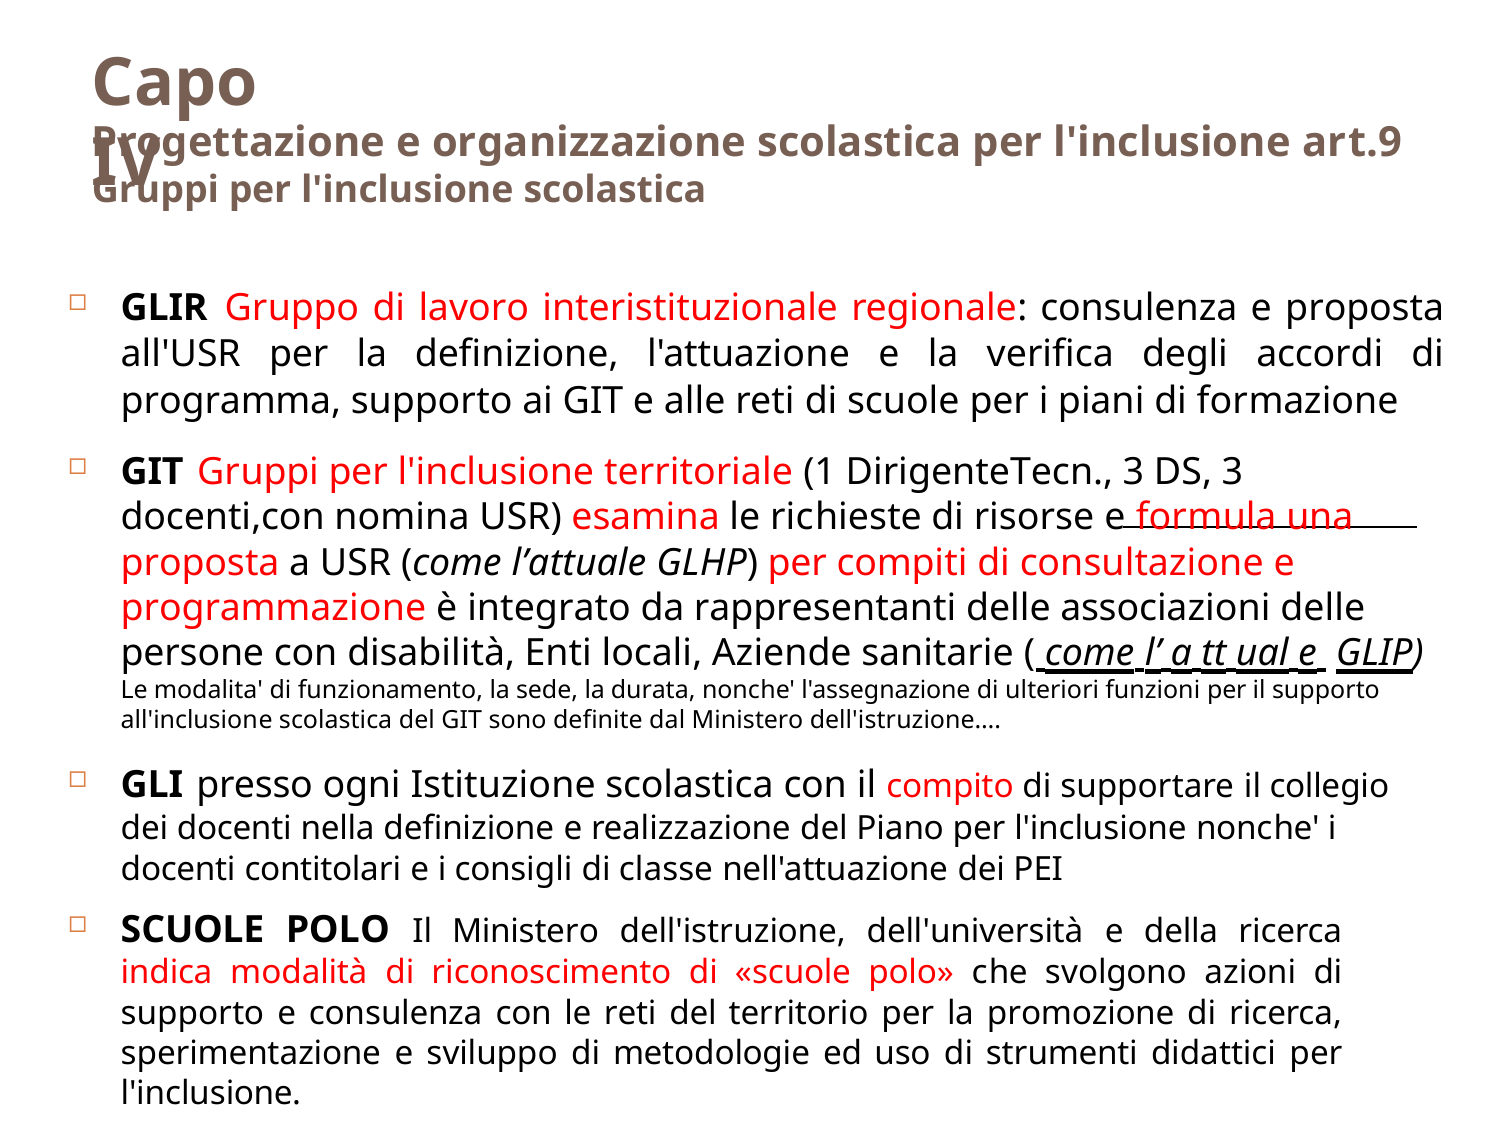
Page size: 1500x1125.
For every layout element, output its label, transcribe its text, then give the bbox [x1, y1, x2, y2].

text_box Capo IV [89, 38, 317, 114]
text_box Progettazione e organizzazione scolastica per l'inclusione art.9 Gruppi per l'inclusione scolastica GLIR Gruppo di lavoro interistituzionale regionale: consulenza e proposta all'USR per la definizione, l'attuazione e la verifica degli accordi di programma, supporto ai GIT e alle reti di scuole per i piani di formazione GIT Gruppi per l'inclusione territoriale (1 DirigenteTecn., 3 DS, 3 docenti,con nomina USR) esamina le richieste di risorse e formula una proposta a USR (come l’attuale GLHP) per compiti di consultazione e programmazione è integrato da rappresentanti delle associazioni delle persone con disabilità, Enti locali, Aziende sanitarie ( come l’ a tt ual e GLIP) Le modalita' di funzionamento, la sede, la durata, nonche' l'assegnazione di ulteriori funzioni per il supporto all'inclusione scolastica del GIT sono definite dal Ministero dell'istruzione…. GLI presso ogni Istituzione scolastica con il compito di supportare il collegio dei docenti nella definizione e realizzazione del Piano per l'inclusione nonche' i docenti contitolari e i consigli di classe nell'attuazione dei PEI SCUOLE POLO Il Ministero dell'istruzione, dell'università e della ricerca indica modalità di riconoscimento di «scuole polo» che svolgono azioni di supporto e consulenza con le reti del territorio per la promozione di ricerca, sperimentazione e sviluppo di metodologie ed uso di strumenti didattici per l'inclusione. [66, 114, 1445, 1112]
